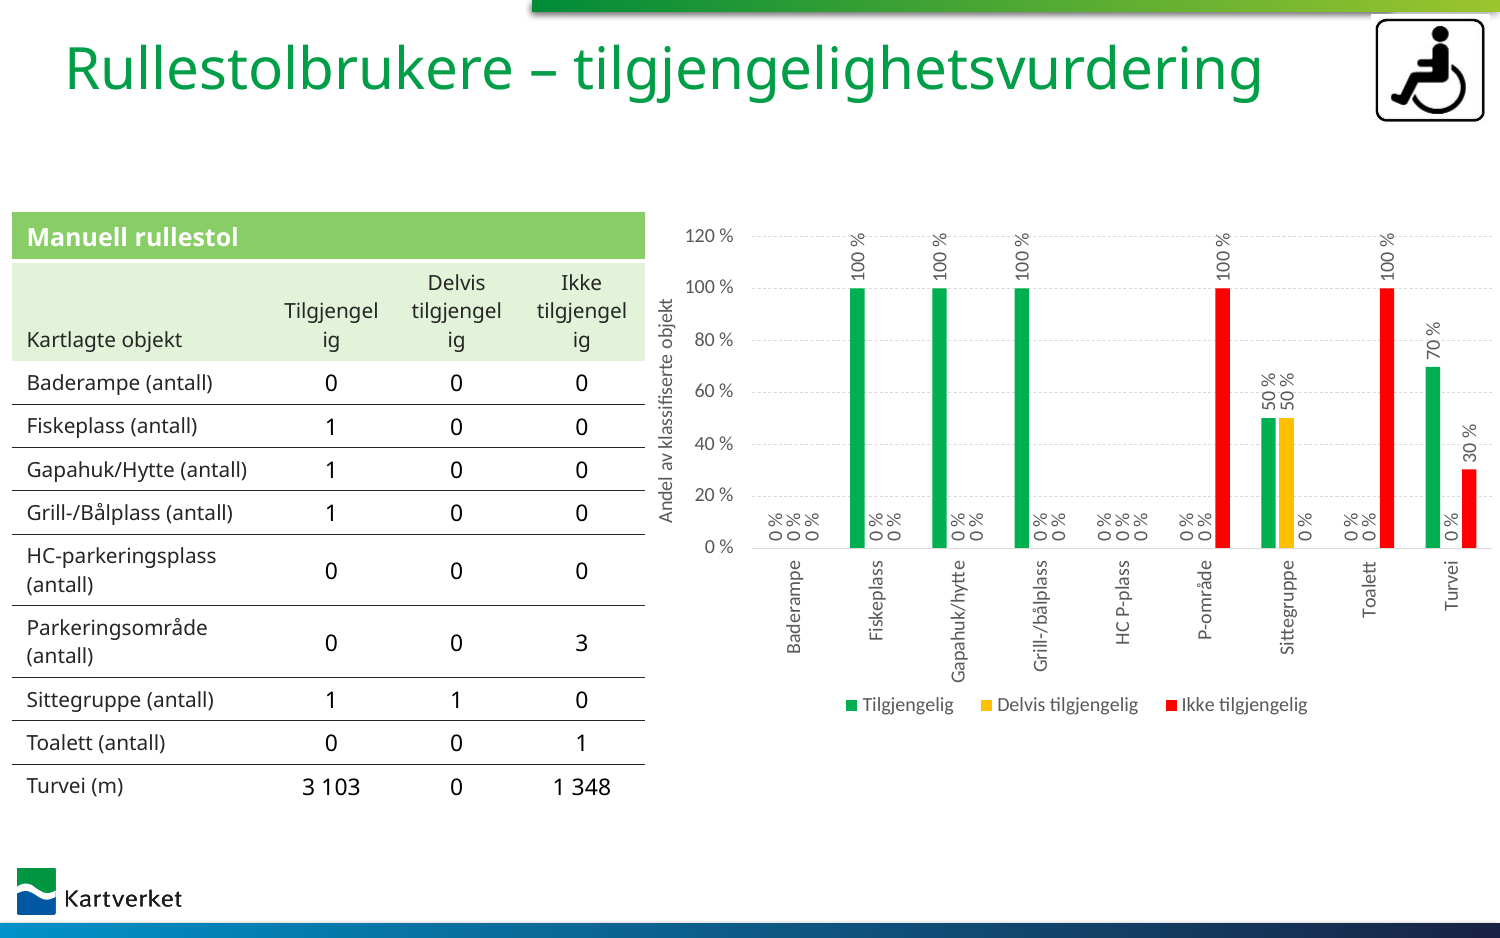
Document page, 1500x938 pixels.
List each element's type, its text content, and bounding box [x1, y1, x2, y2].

table_cell 1 [269, 448, 394, 490]
table_cell 0 [394, 361, 519, 404]
table_cell Sittegruppe (antall) [12, 678, 269, 720]
table_cell HC-parkeringsplass (antall) [12, 535, 269, 605]
table_cell 0 [394, 765, 519, 807]
table_cell Ikke tilgjengelig [519, 263, 638, 361]
table_header Manuell rullestol [12, 212, 645, 259]
table_cell 0 [519, 678, 638, 720]
table_cell 0 [269, 535, 394, 605]
table_cell Baderampe (antall) [12, 361, 269, 404]
table_cell 0 [269, 606, 394, 677]
table_cell 0 [519, 448, 638, 490]
table_cell 1 [269, 491, 394, 534]
table_cell 1 348 [519, 765, 645, 807]
table_cell 1 [394, 678, 519, 720]
table_cell 1 [269, 678, 394, 720]
table_cell 0 [269, 361, 394, 404]
table_cell 0 [519, 405, 638, 447]
table_cell Turvei (m) [12, 765, 269, 807]
table_cell 0 [394, 448, 519, 490]
table_cell Toalett (antall) [12, 721, 269, 764]
table_cell 0 [394, 606, 519, 677]
table_cell Tilgjengelig [269, 263, 394, 361]
table_cell 1 [519, 721, 645, 764]
table_cell Grill-/Bålplass (antall) [12, 491, 269, 534]
table_cell 0 [269, 721, 394, 764]
table_cell 0 [394, 491, 519, 534]
table_cell 1 [269, 405, 394, 447]
table_cell 0 [519, 361, 638, 404]
table_cell 0 [394, 721, 519, 764]
table_cell 3 103 [269, 765, 394, 807]
table_cell 3 [519, 606, 638, 677]
table_cell Gapahuk/Hytte (antall) [12, 448, 269, 490]
table_cell 0 [394, 535, 519, 605]
table_cell Parkeringsområde (antall) [12, 606, 269, 677]
table_cell Delvis tilgjengelig [394, 263, 519, 361]
picture [643, 218, 1500, 728]
picture [1371, 13, 1491, 127]
table_cell 0 [519, 491, 638, 534]
table_cell 0 [519, 535, 638, 605]
table_cell Kartlagte objekt [12, 263, 269, 361]
text_box Rullestolbrukere – tilgjengelighetsvurdering [49, 12, 1372, 109]
table_cell Fiskeplass (antall) [12, 405, 269, 447]
table_cell 0 [394, 405, 519, 447]
